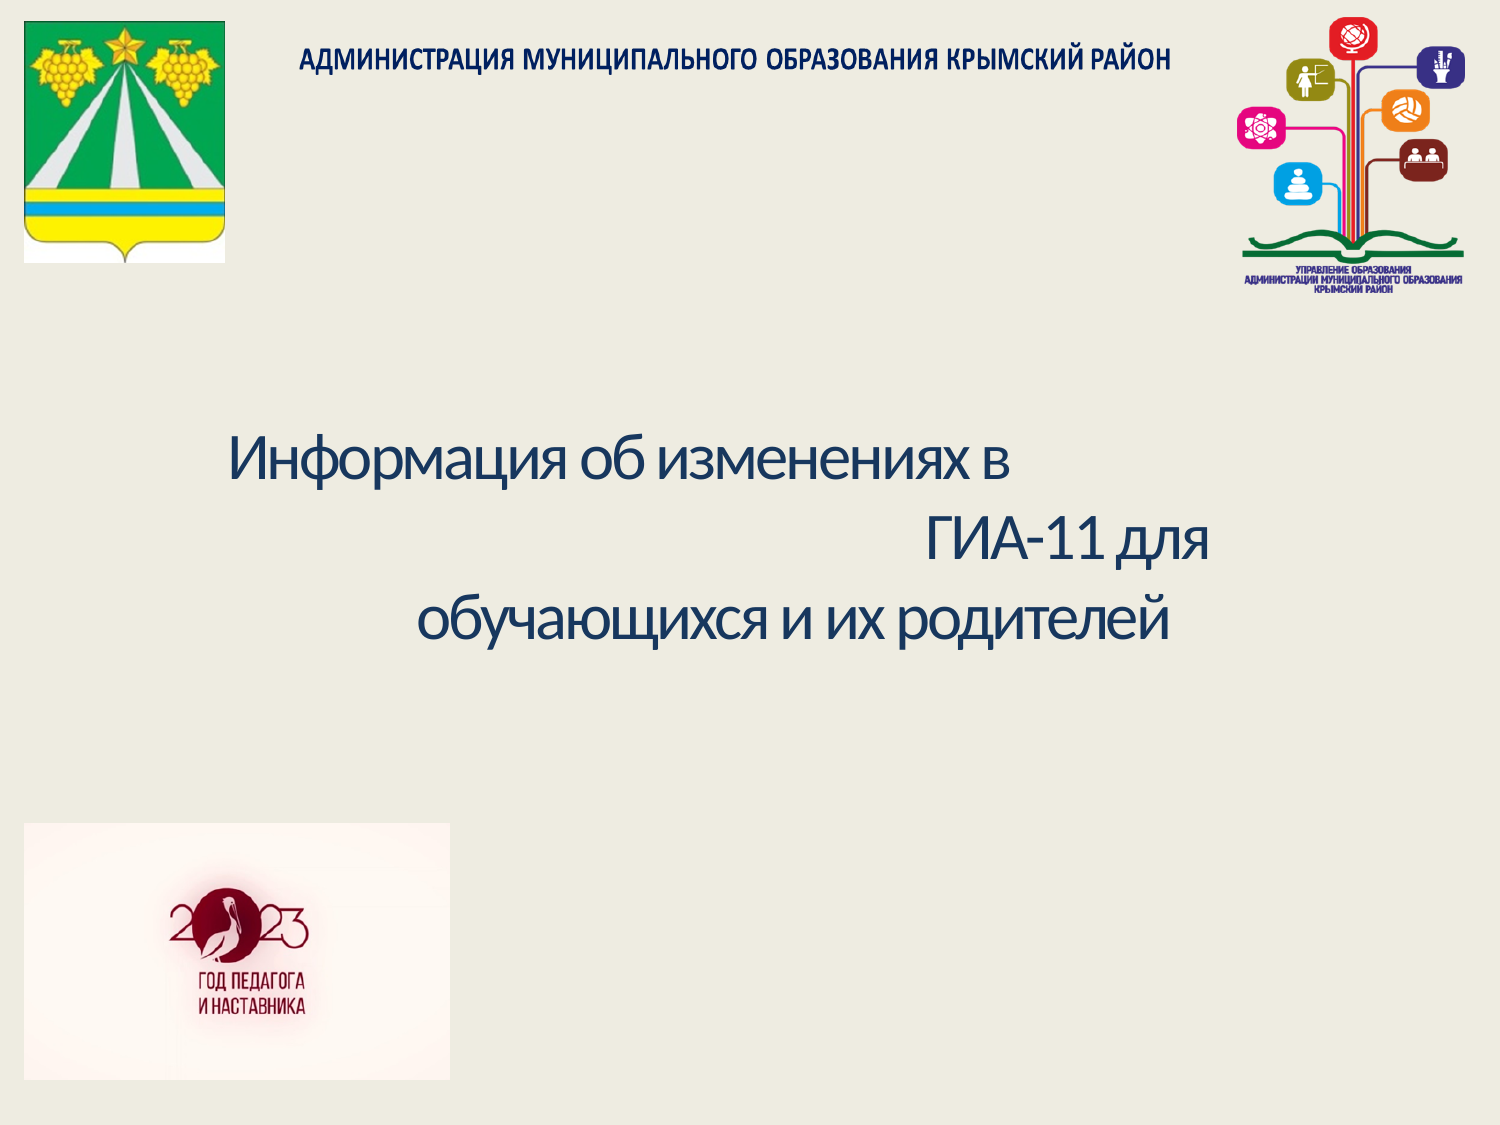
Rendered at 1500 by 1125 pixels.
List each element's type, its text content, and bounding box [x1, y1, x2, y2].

picture [24, 213, 226, 263]
picture [24, 822, 451, 1080]
title Информация об изменениях в ГИА-11 для обучающихся и их родителей [0, 410, 1358, 653]
picture [24, 17, 1466, 293]
